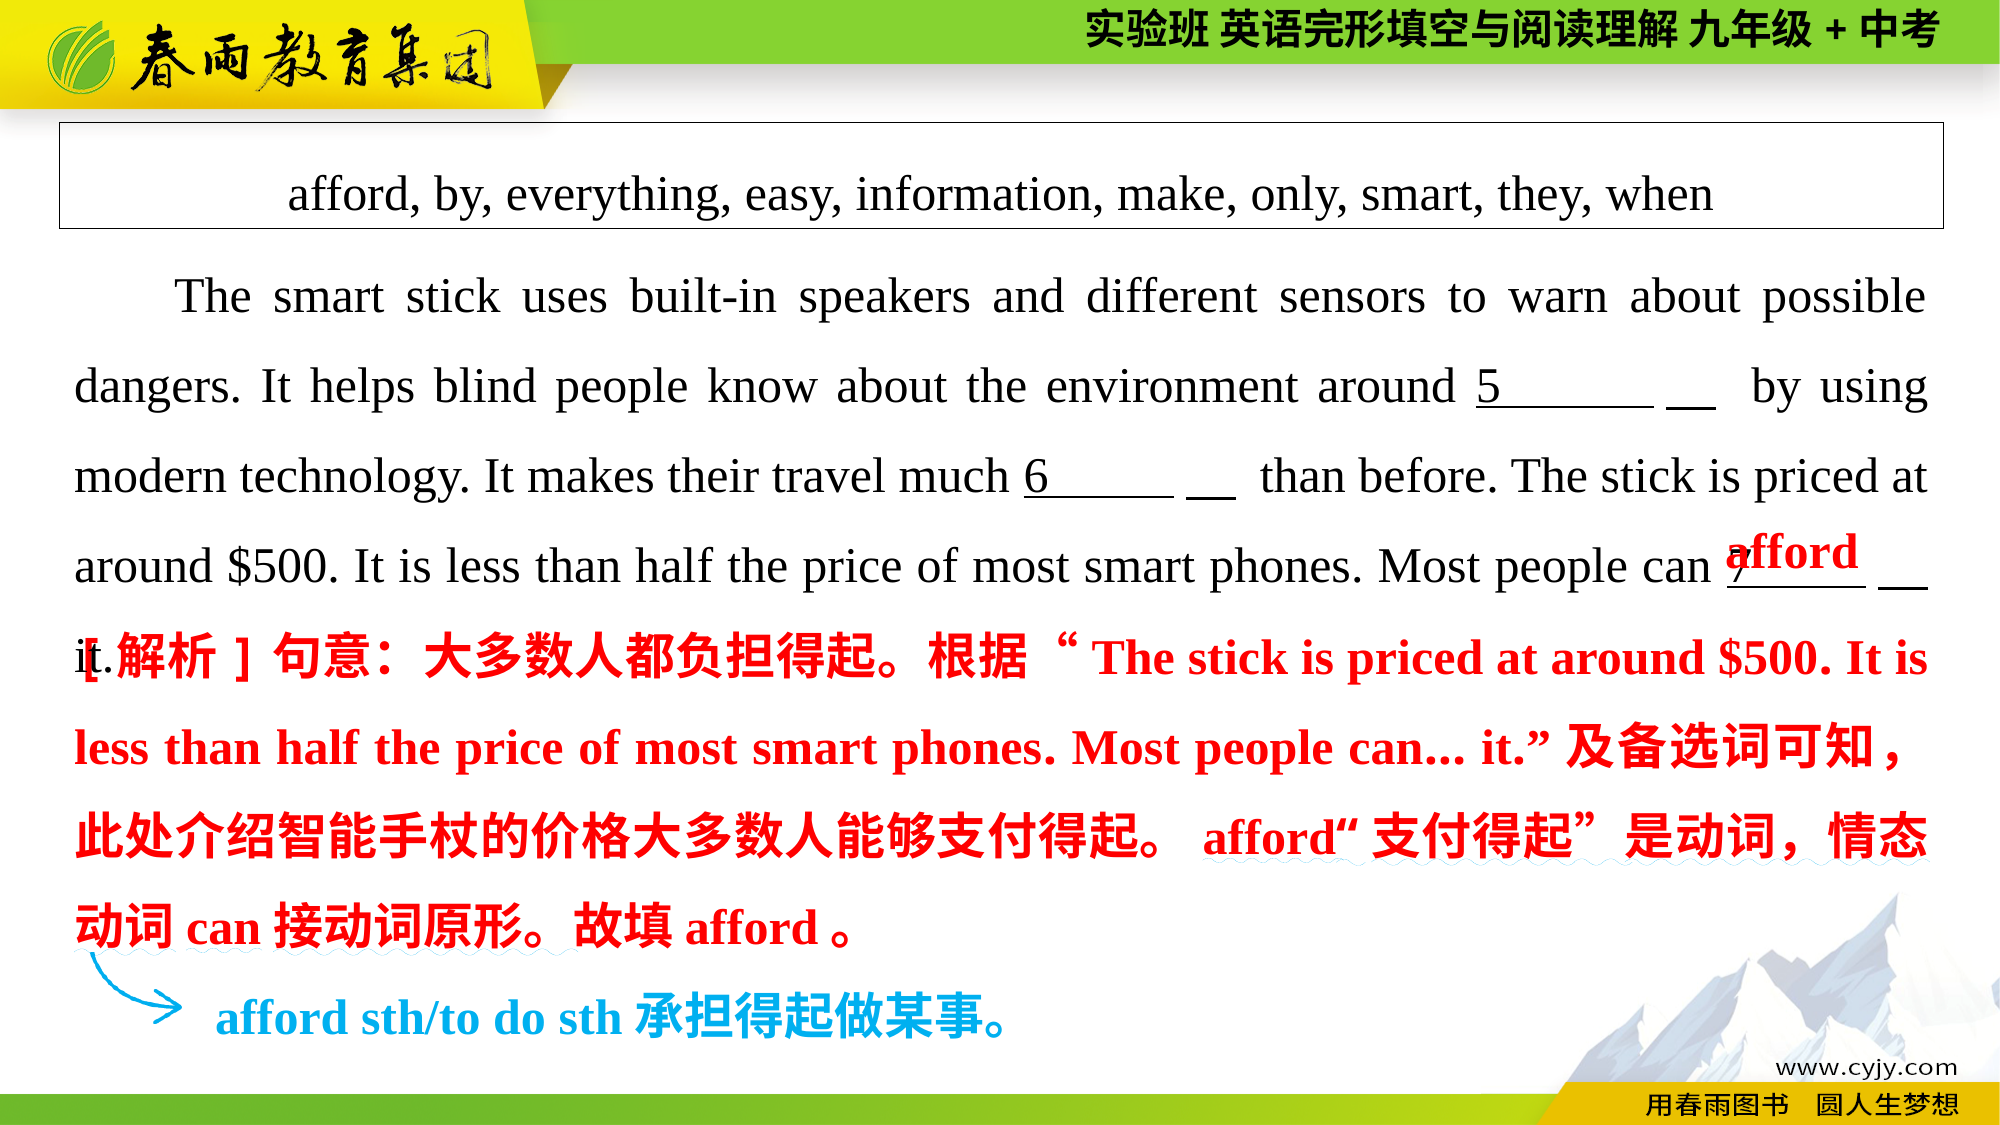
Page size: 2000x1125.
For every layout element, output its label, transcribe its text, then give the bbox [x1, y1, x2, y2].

text_box afford [1697, 511, 1874, 587]
text_box [解析]句意：大多数人都负担得起。根据“The stick is priced at around $500. It is less than half the price of most smart phones. Most people can... it.”及备选词可知，此处介绍智能手杖的价格大多数人能够支付得起。afford“支付得起”是动词，情态动词can接动词原形。故填afford。 afford sth/to do sth承担得起做某事。 [59, 691, 1944, 1053]
list afford, by, everything, easy, information, make, only, smart, they, when [59, 122, 1944, 229]
picture [0, 0, 2000, 1125]
text_box The smart stick uses built-in speakers and different sensors to warn about possible dangers. It helps blind people know about the environment around 5 by using modern technology. It makes their travel much 6 than before. The stick is priced at around $500. It is less than half the price of most smart phones. Most people can 7 it. [59, 229, 1944, 691]
